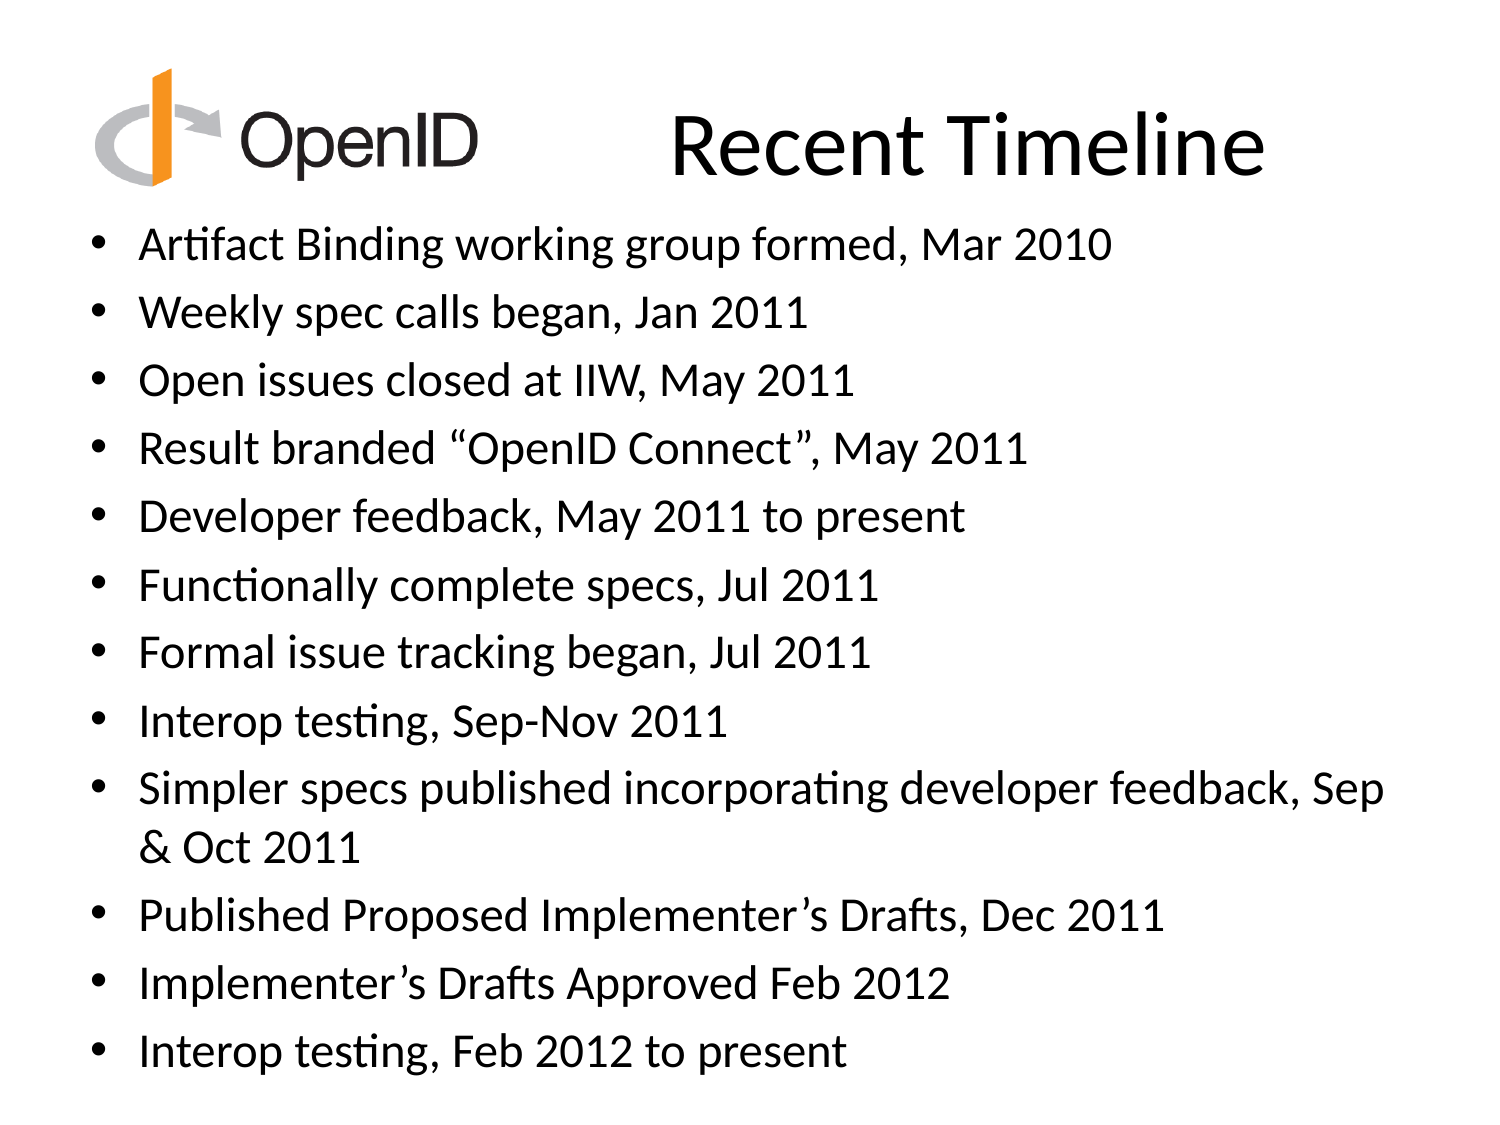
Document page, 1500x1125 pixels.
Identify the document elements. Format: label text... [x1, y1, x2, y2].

title Recent Timeline [512, 45, 1425, 204]
list Artifact Binding working group formed, Mar 2010 Weekly spec calls began, Jan 2011 Open issues closed at IIW, May 2011 Result branded “OpenID Connect”, May 2011 Developer feedback, May 2011 to present Functionally complete specs, Jul 2011 Formal issue tracking began, Jul 2011 Interop testing, Sep-Nov 2011 Simpler specs published incorporating developer feedback, Sep & Oct 2011 Published Proposed Implementer’s Drafts, Dec 2011 Implementer’s Drafts Approved Feb 2012 Interop testing, Feb 2012 to present [75, 204, 1425, 1088]
picture [64, 44, 513, 225]
